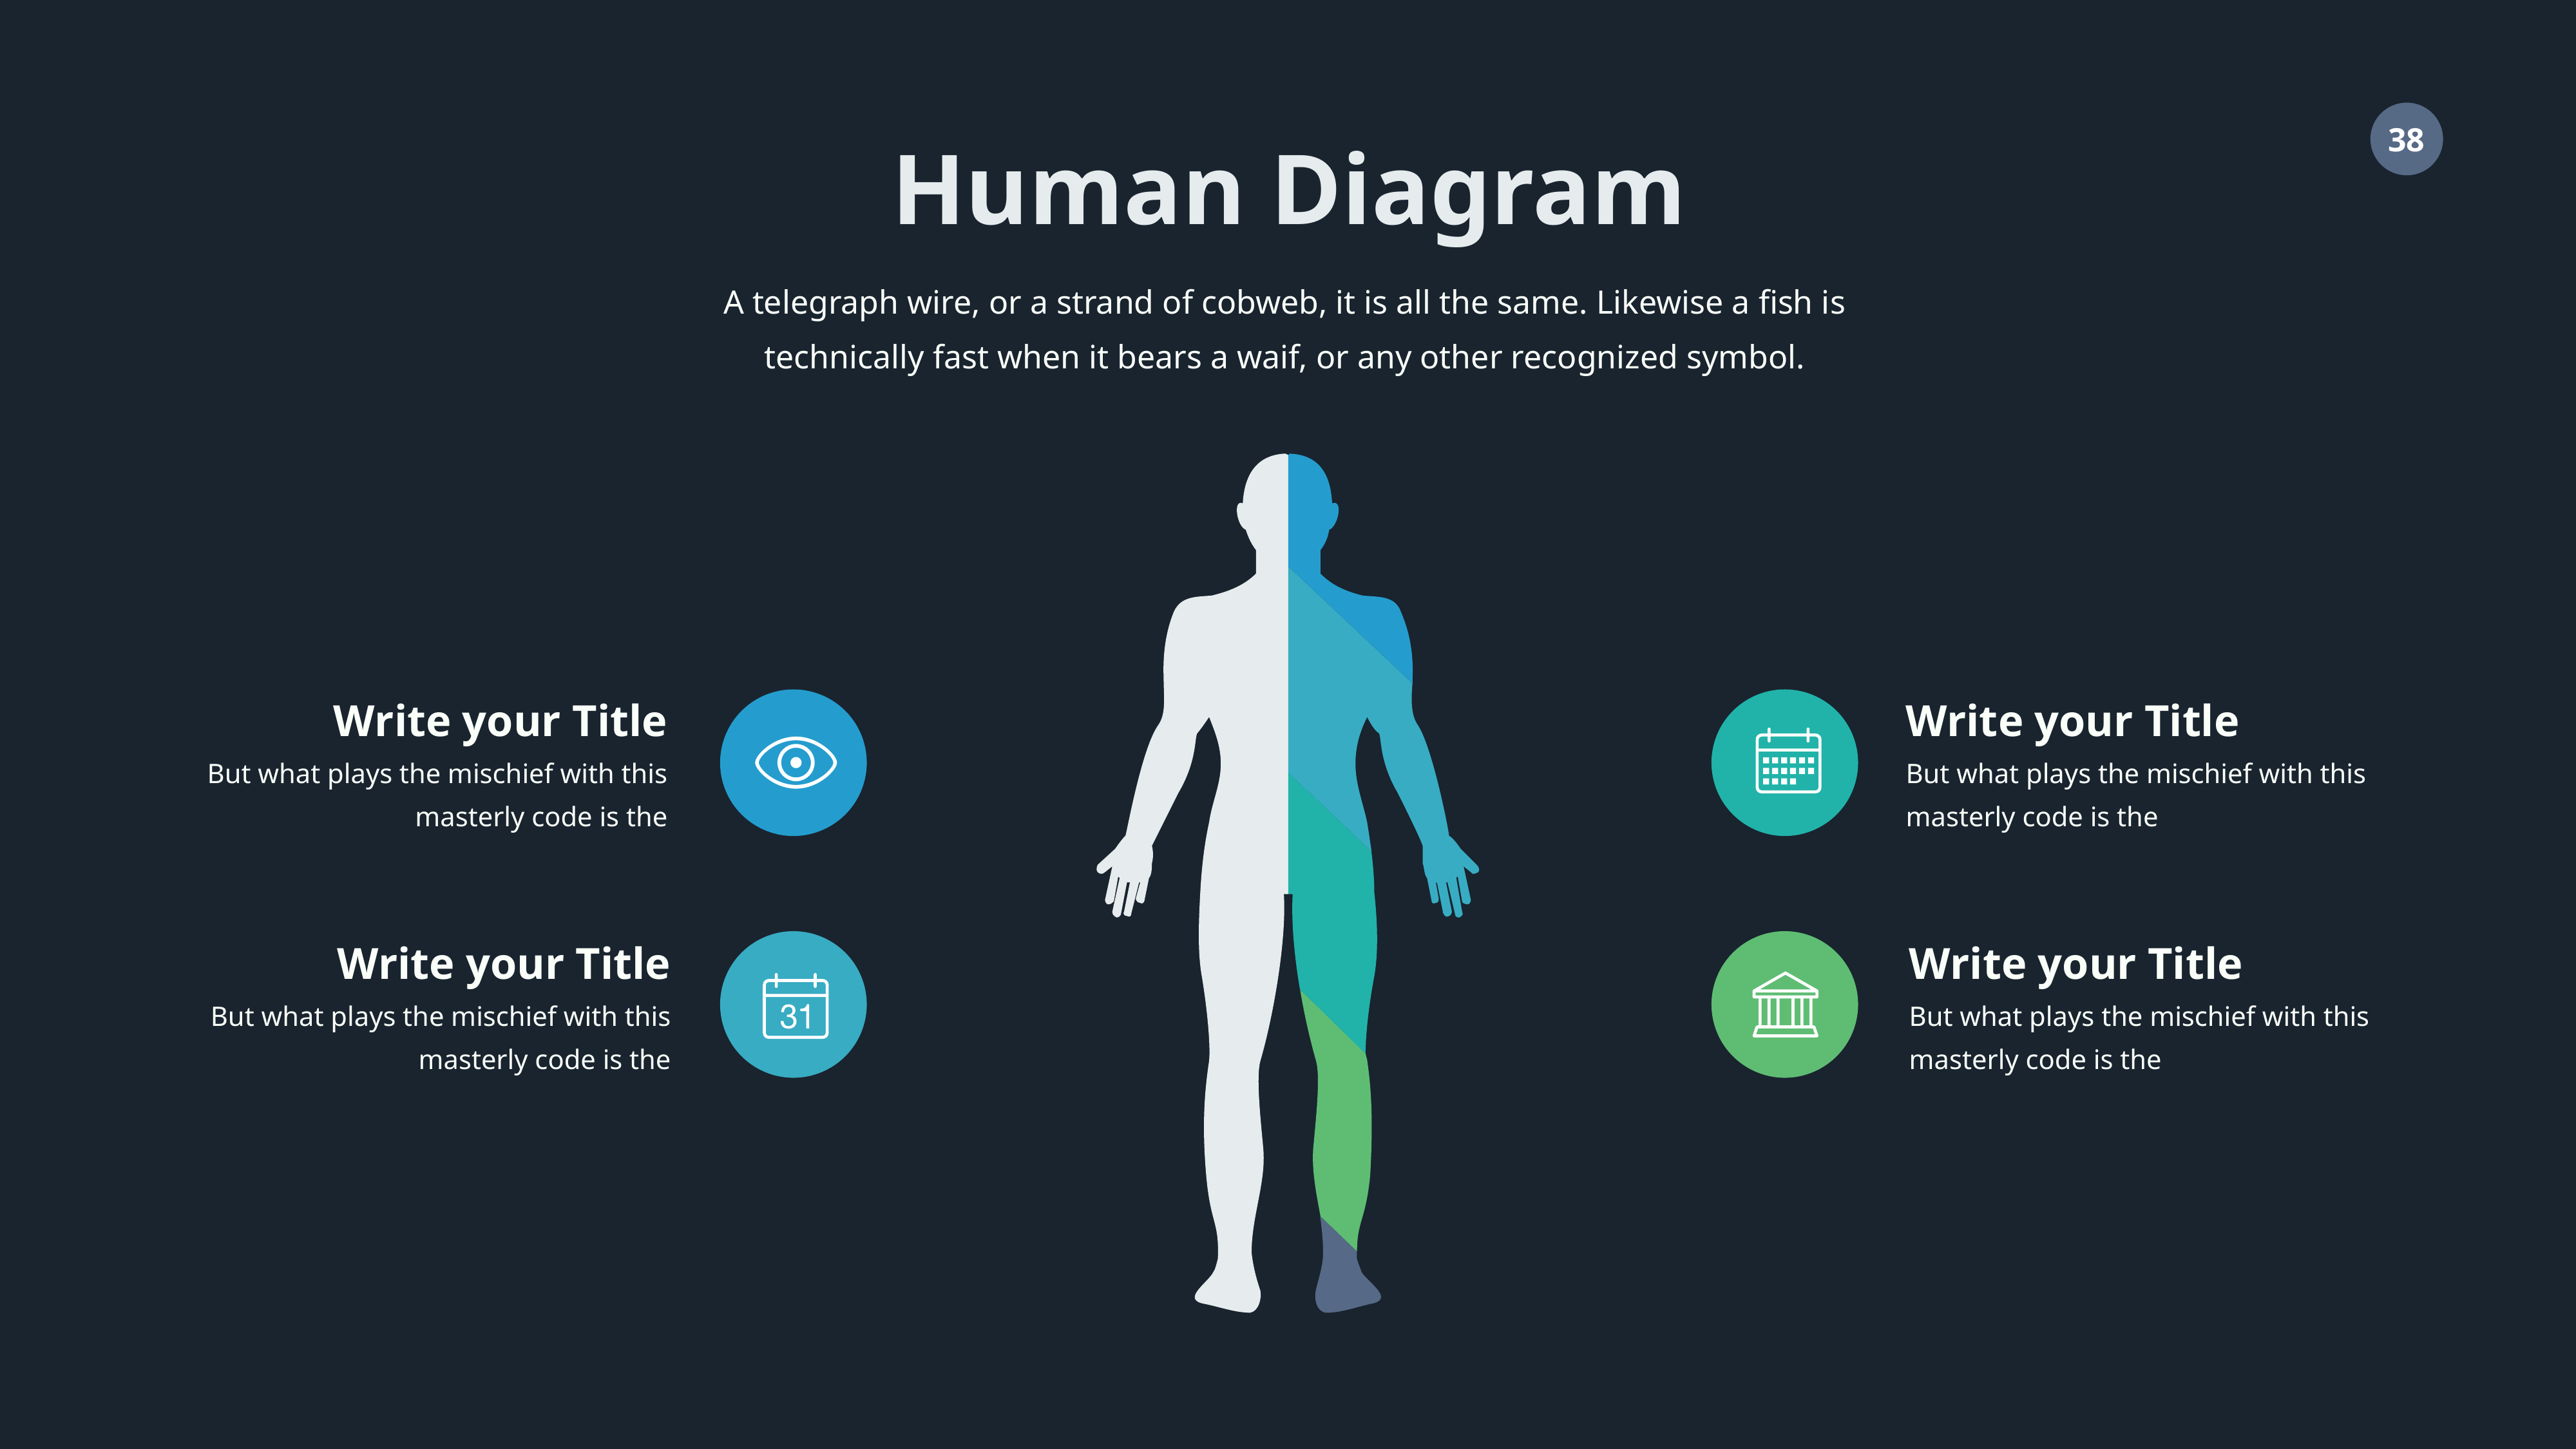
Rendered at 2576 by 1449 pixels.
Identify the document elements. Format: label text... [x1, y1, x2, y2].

text_box [719, 688, 868, 837]
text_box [1096, 453, 1480, 1313]
text_box Write your Title But what plays the mischief with this masterly code is the [1883, 931, 2415, 1088]
text_box Write your Title But what plays the mischief with this masterly code is the [1880, 688, 2412, 846]
text_box Write your Title But what plays the mischief with this masterly code is the [165, 931, 697, 1088]
text_box [1755, 727, 1822, 793]
text_box Human Diagram [882, 123, 1696, 249]
text_box [719, 930, 868, 1079]
text_box [1710, 930, 1859, 1079]
text_box [1752, 971, 1818, 1037]
text_box [755, 736, 837, 789]
text_box [763, 972, 829, 1039]
text_box A telegraph wire, or a strand of cobweb, it is all the same. Likewise a fish is technically fast when it bears a waif, or any other recognized symbol. [704, 260, 1865, 380]
text_box [1710, 688, 1859, 837]
text_box Write your Title But what plays the mischief with this masterly code is the [162, 688, 694, 846]
